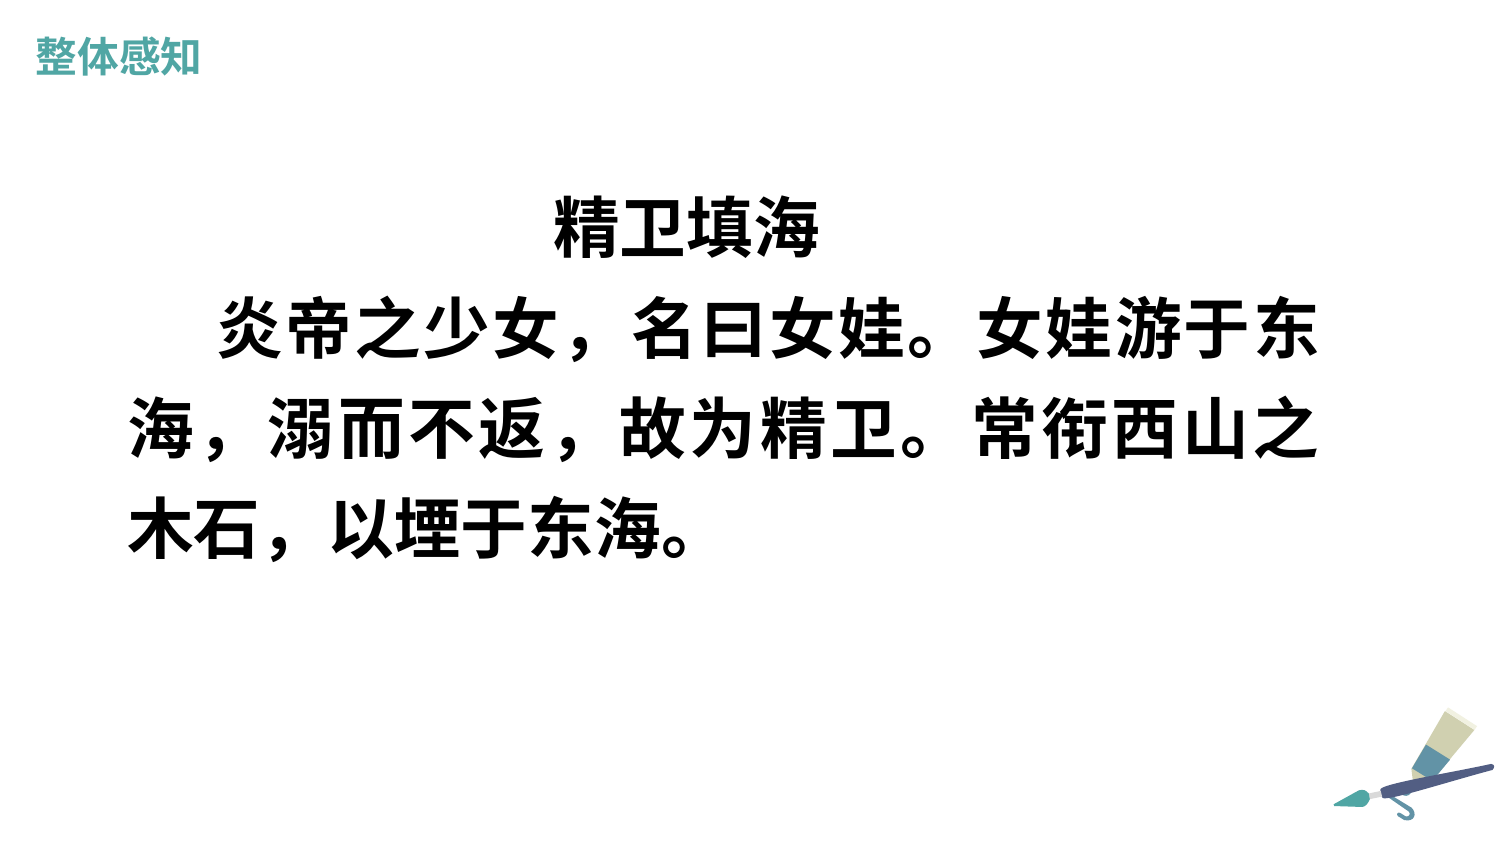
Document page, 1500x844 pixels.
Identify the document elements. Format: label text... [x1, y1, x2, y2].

text_box 精卫填海 炎帝之少女，名曰女娃。女娃游于东海，溺而不返，故为精卫。常衔西山之木石，以堙于东海。 [112, 183, 1336, 575]
text_box 整体感知 [24, 25, 261, 87]
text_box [1358, 708, 1481, 844]
